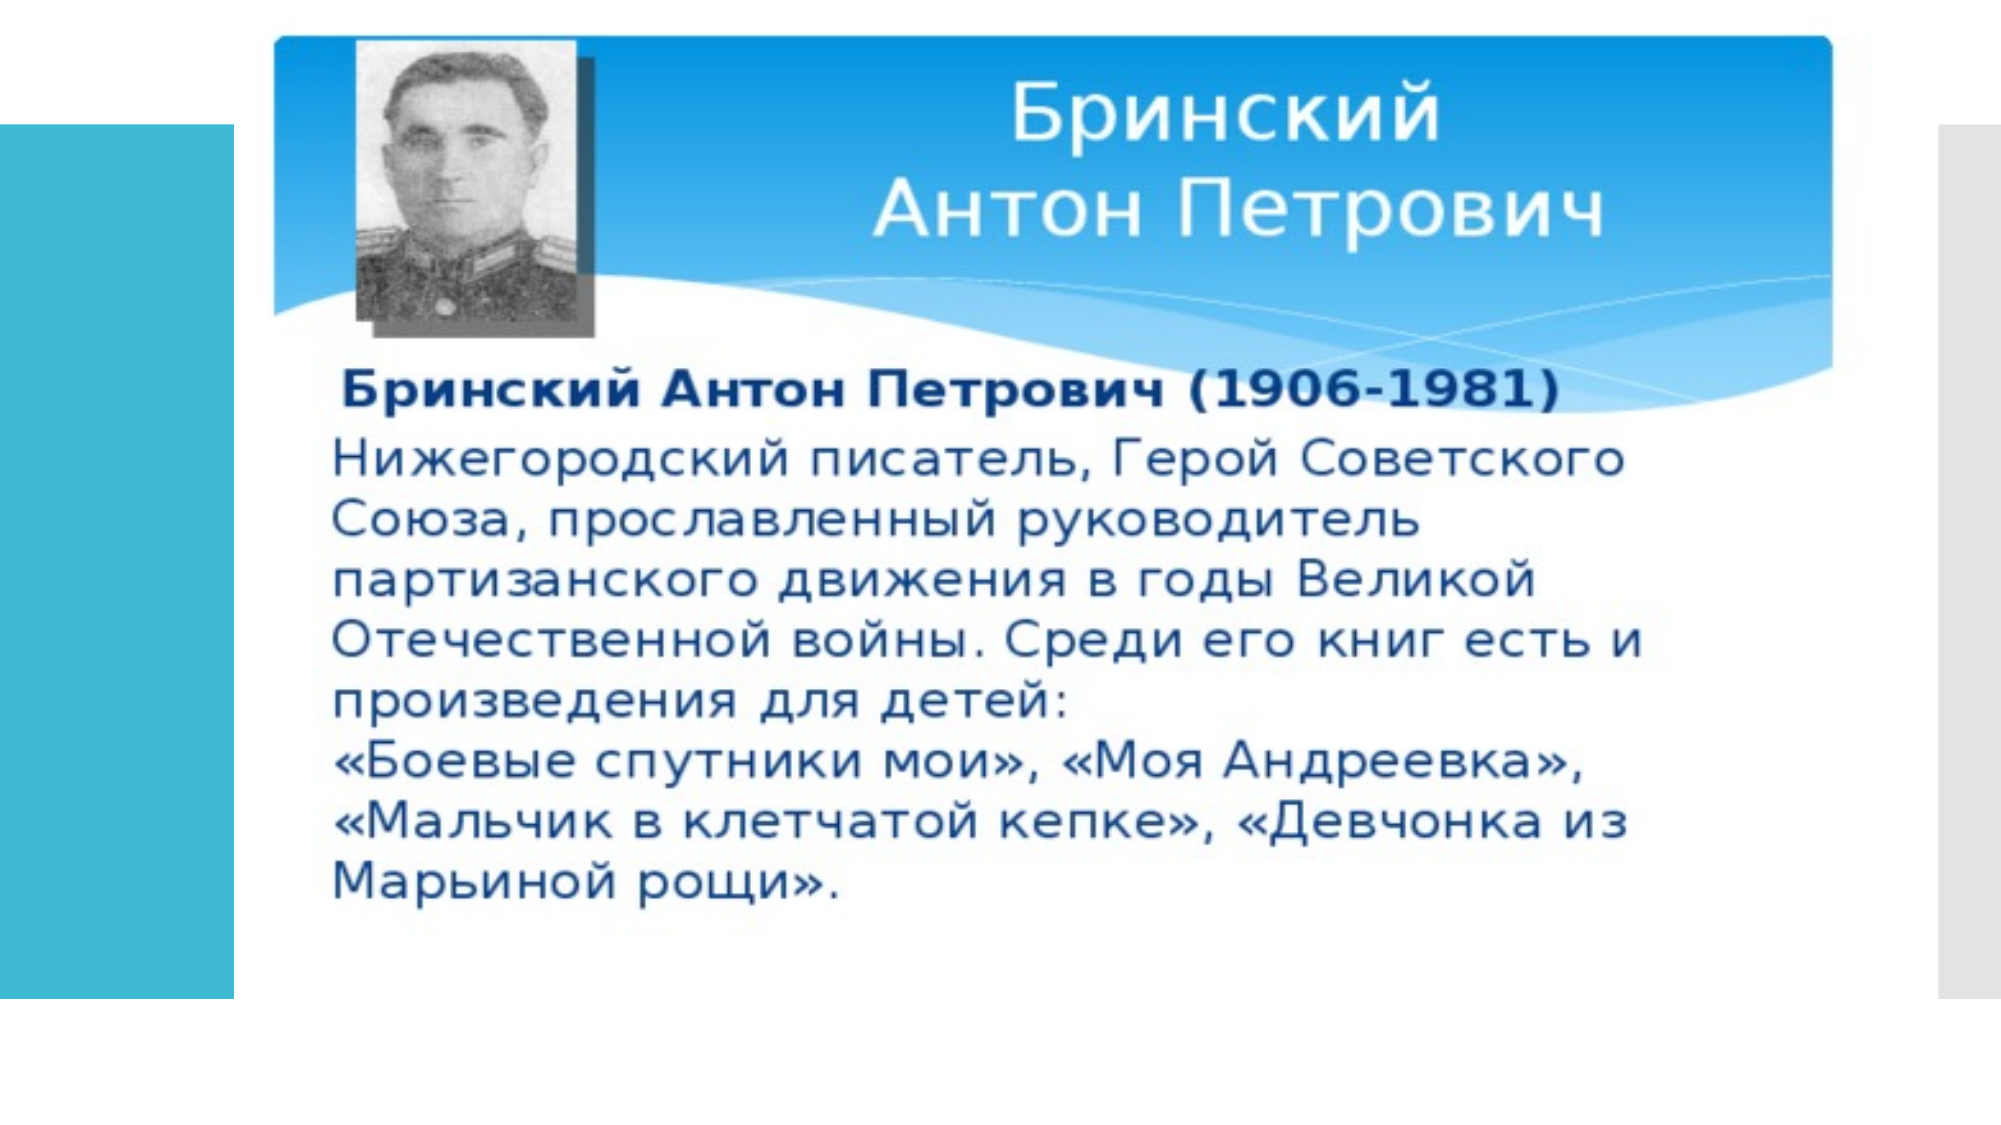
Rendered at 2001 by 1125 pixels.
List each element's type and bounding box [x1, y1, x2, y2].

picture [234, 0, 1873, 1124]
